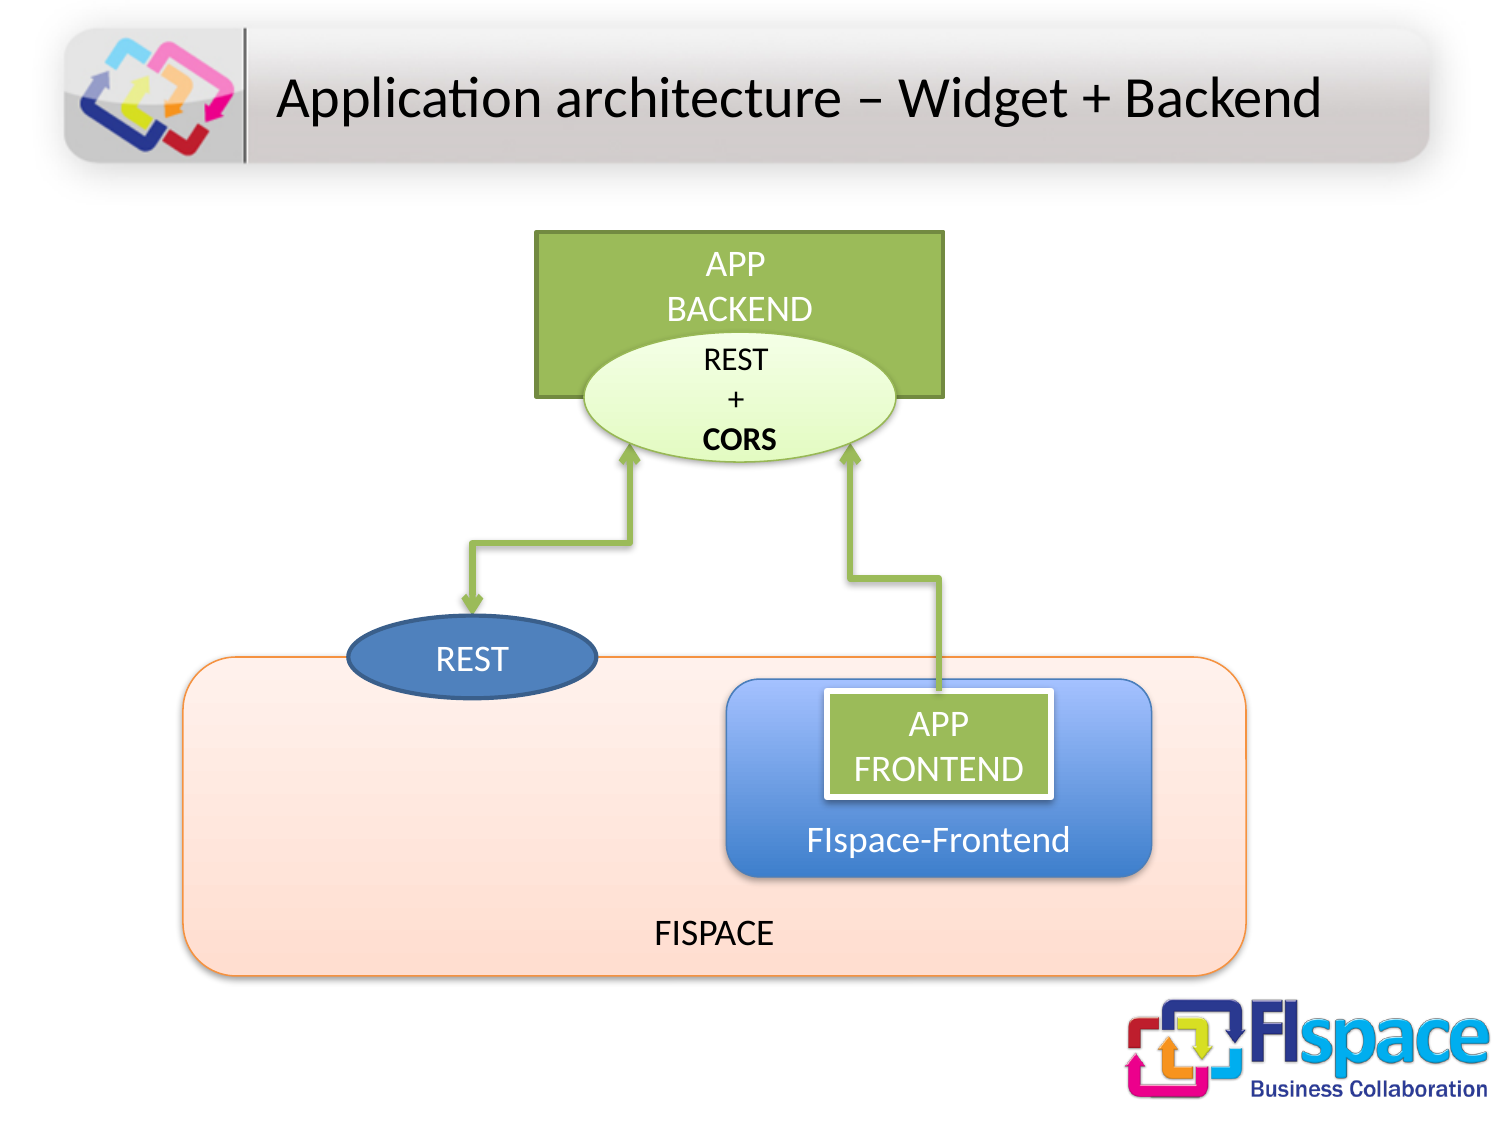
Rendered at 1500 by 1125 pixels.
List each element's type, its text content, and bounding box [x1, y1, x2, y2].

text_box REST [346, 613, 599, 701]
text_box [770, 522, 1019, 612]
text_box REST + CORS [583, 331, 897, 463]
text_box APP BACKEND [534, 230, 945, 399]
text_box APP FRONTEND [824, 688, 1054, 800]
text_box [464, 450, 638, 609]
text_box FIspace-Frontend [725, 678, 1153, 878]
picture [1118, 993, 1496, 1101]
picture [0, 0, 1500, 253]
title Application architecture – Widget + Backend [261, 39, 1401, 149]
text_box FISPACE [182, 656, 1247, 977]
